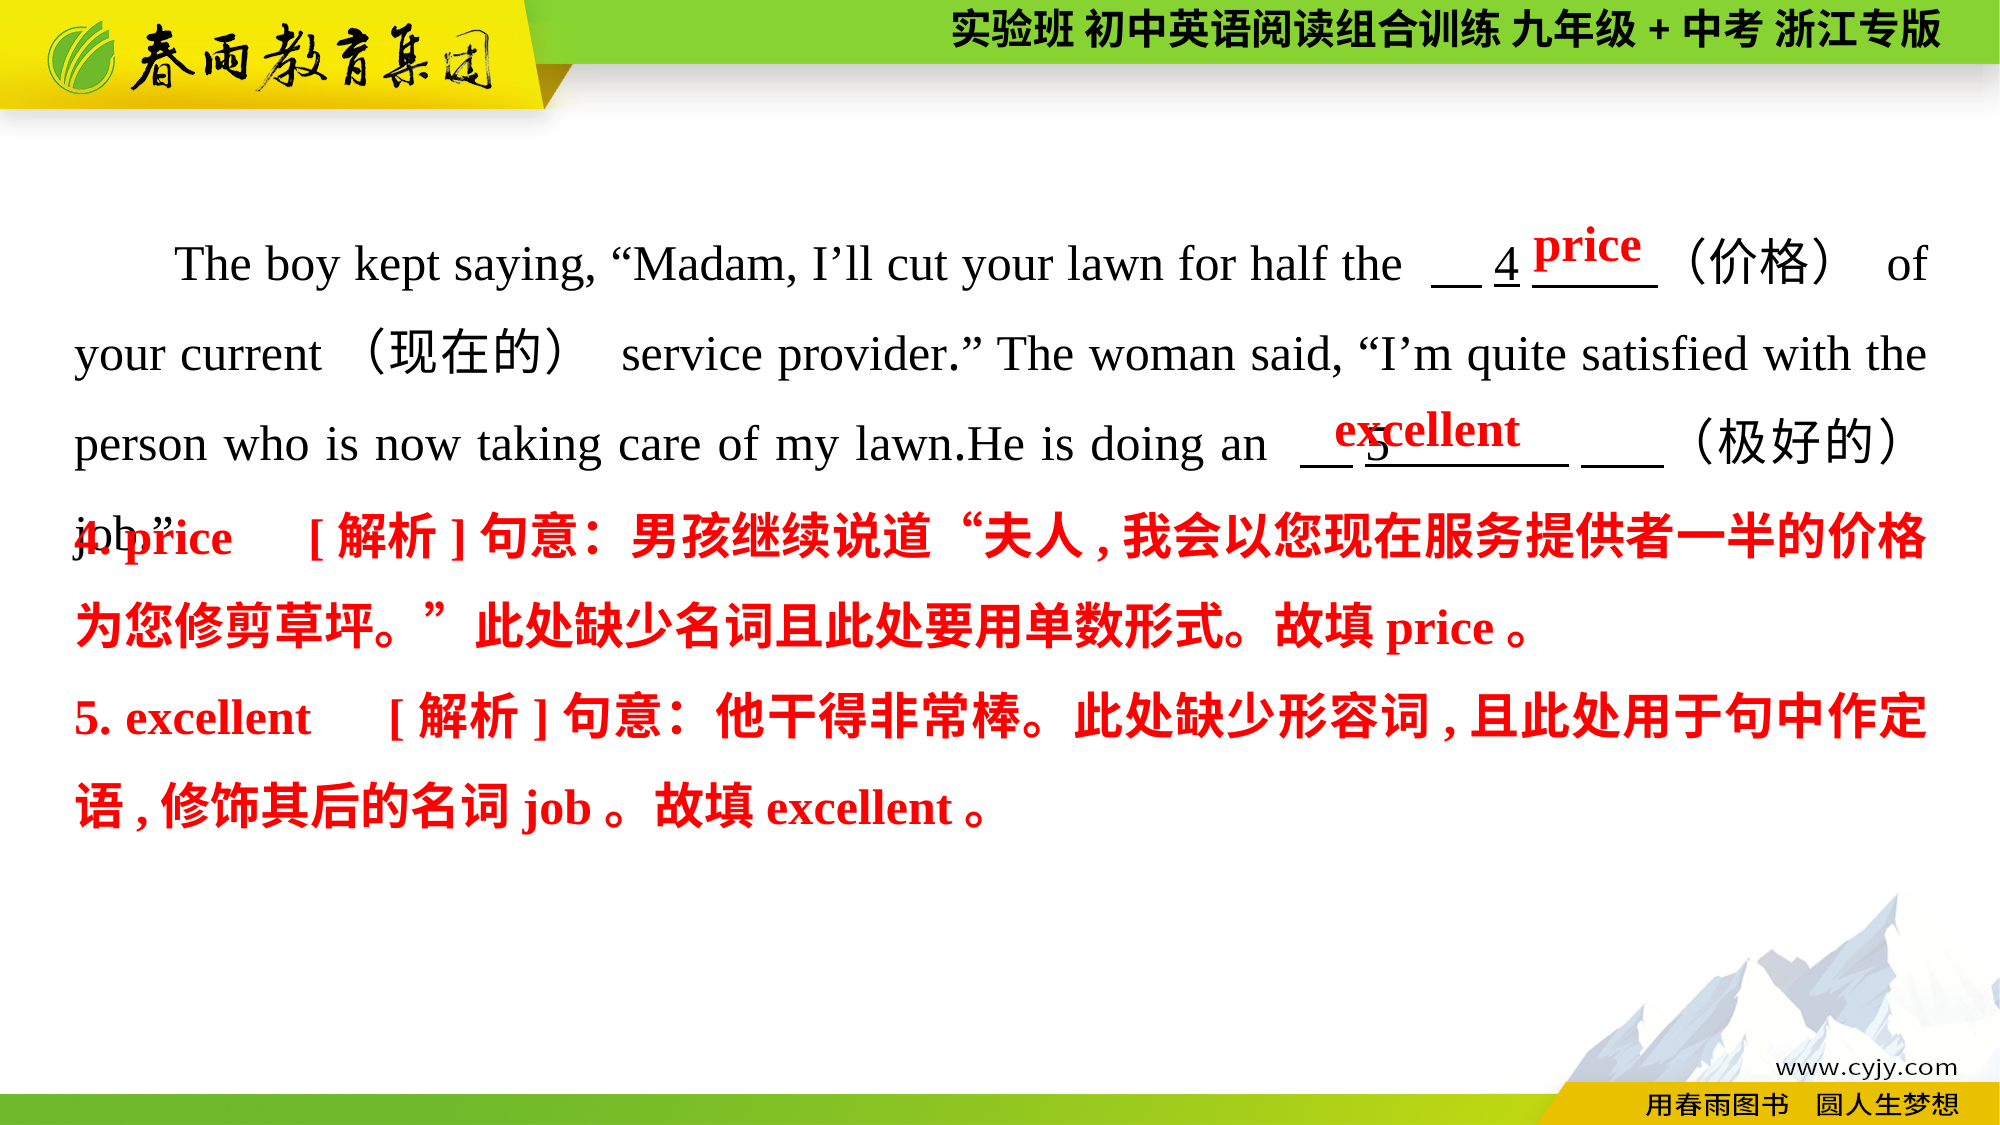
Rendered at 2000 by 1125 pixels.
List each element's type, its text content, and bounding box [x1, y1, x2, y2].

text_box excellent [1319, 389, 1536, 465]
list The boy kept saying, “Madam, I’ll cut your lawn for half the 4 （价格） of your current（现在的） service provider.” The woman said, “I’m quite satisfied with the person who is now taking care of my lawn.He is doing an 5 （极好的） job.” [59, 193, 1944, 467]
picture [0, 0, 2000, 1125]
text_box price [1518, 203, 1657, 279]
text_box 4. price [解析]句意：男孩继续说道“夫人,我会以您现在服务提供者一半的价格为您修剪草坪。”此处缺少名词且此处要用单数形式。故填price。 5. excellent [解析]句意：他干得非常棒。此处缺少形容词,且此处用于句中作定语,修饰其后的名词job。故填excellent。 [59, 467, 1944, 843]
